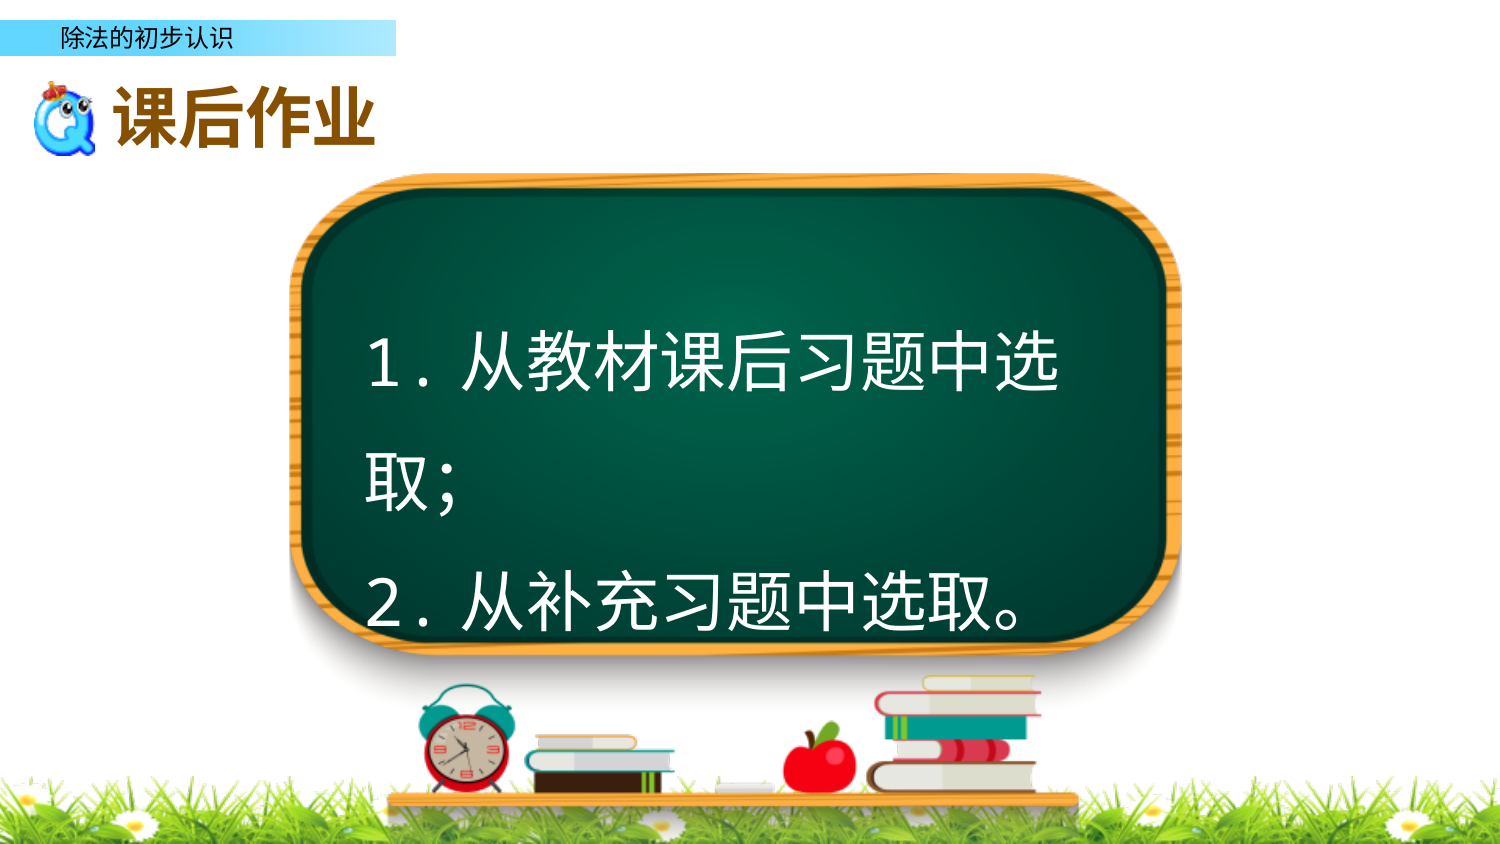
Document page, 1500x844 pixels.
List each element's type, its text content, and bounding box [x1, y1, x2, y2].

picture [0, 173, 1500, 844]
text_box 课后作业 [100, 69, 404, 161]
picture [34, 80, 96, 157]
